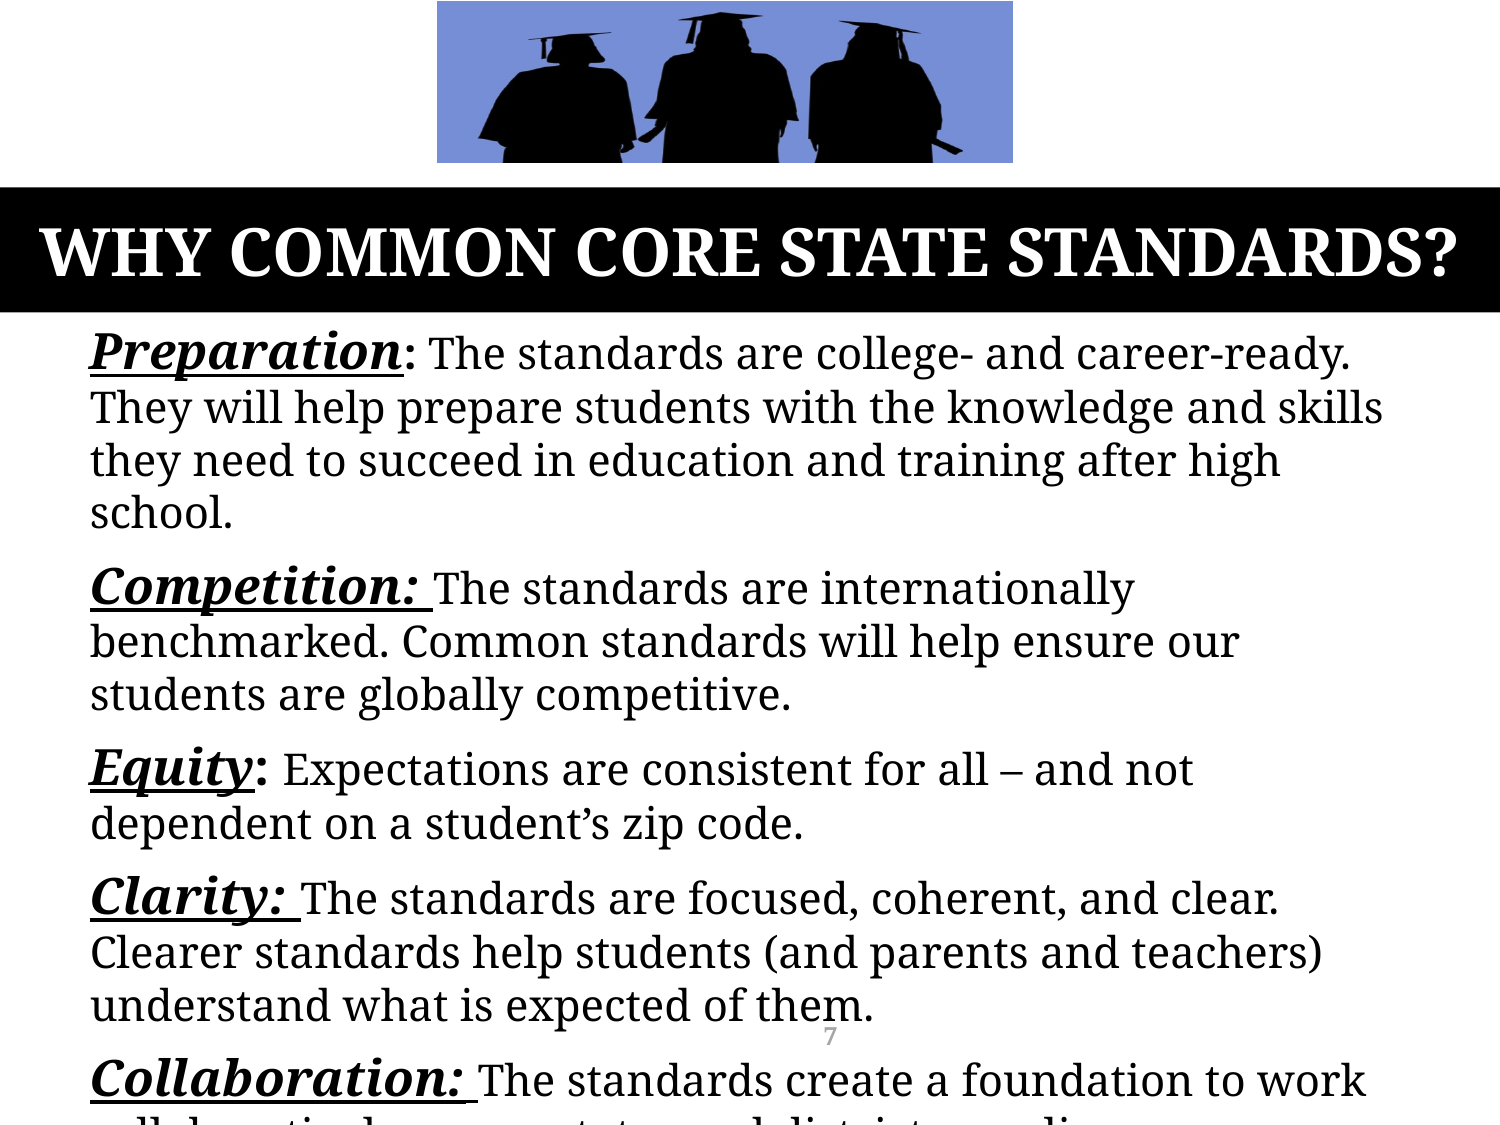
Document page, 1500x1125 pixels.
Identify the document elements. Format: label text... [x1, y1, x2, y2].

title Why Common Core State Standards? [0, 181, 1500, 319]
text_box Preparation: The standards are college- and career-ready. They will help prepare students with the knowledge and skills they need to succeed in education and training after high school. Competition: The standards are internationally benchmarked. Common standards will help ensure our students are globally competitive. Equity: Expectations are consistent for all – and not dependent on a student’s zip code. Clarity: The standards are focused, coherent, and clear. Clearer standards help students (and parents and teachers) understand what is expected of them. Collaboration: The standards create a foundation to work collaboratively across states and districts, pooling resources and expertise, to create curricular tools, professional development, common assessments and other materials. [74, 312, 1425, 1125]
picture [437, 0, 1013, 163]
